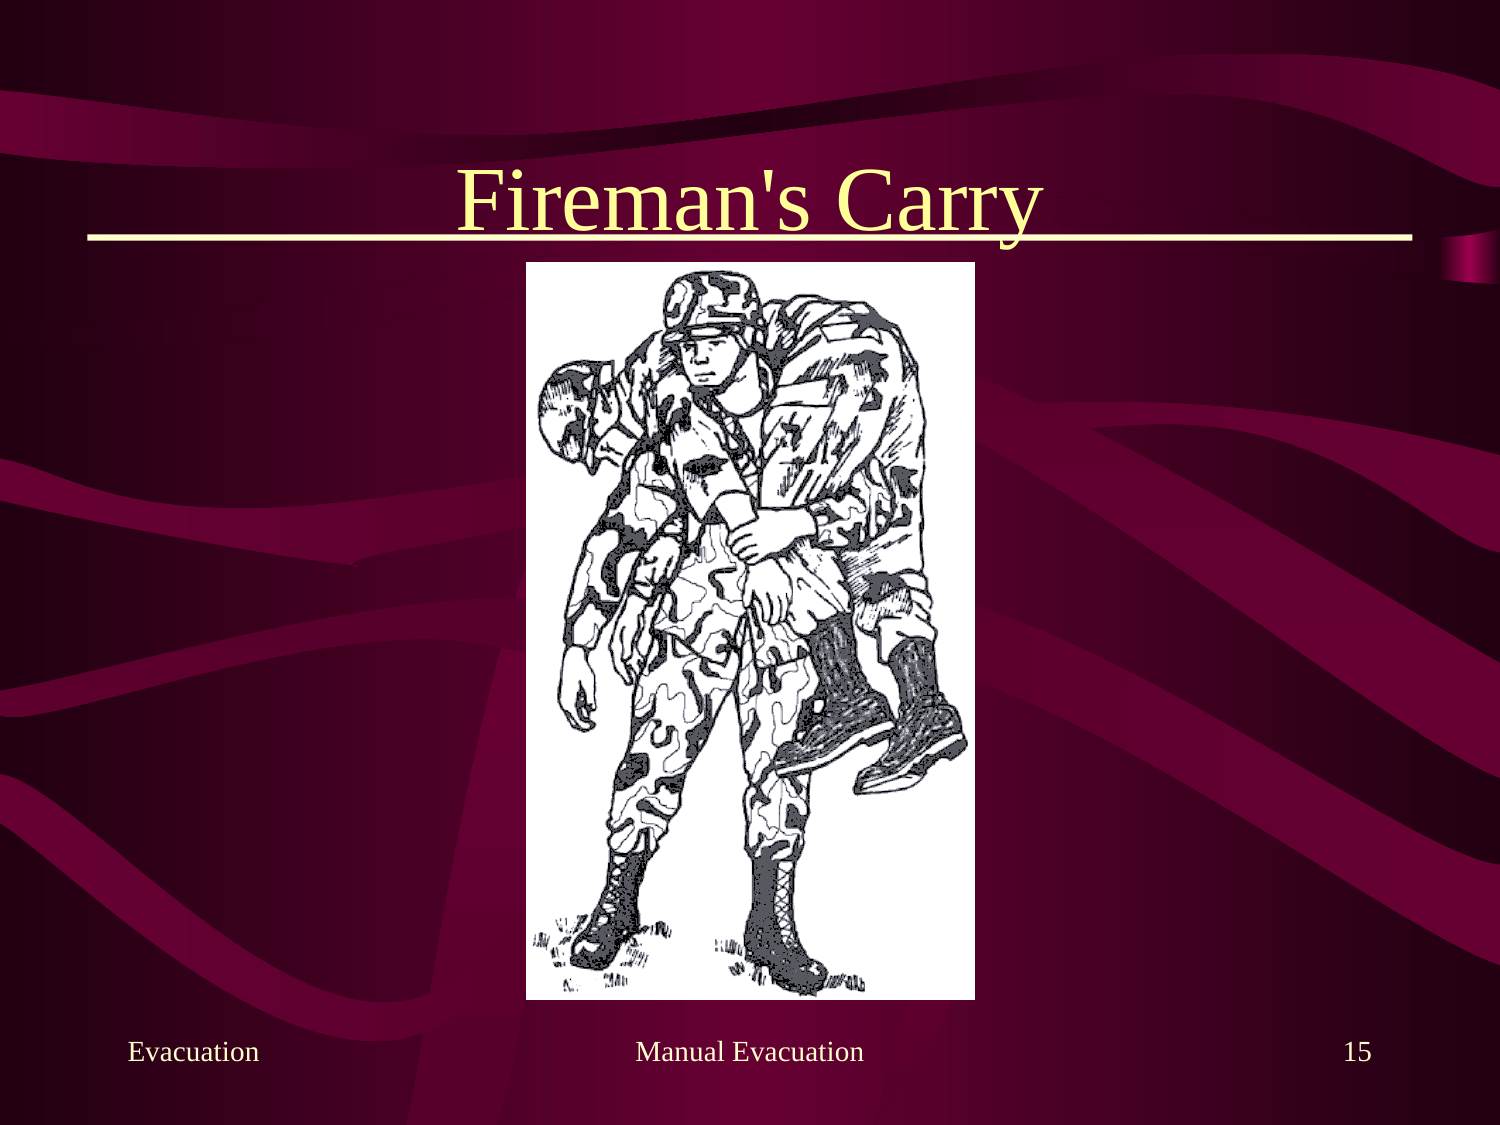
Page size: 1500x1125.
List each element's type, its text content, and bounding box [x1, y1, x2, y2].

title Fireman's Carry [112, 99, 1388, 237]
slide_number 15 [1074, 1025, 1388, 1100]
title Fireman's Carry [112, 238, 1388, 288]
footer Manual Evacuation [512, 1025, 988, 1100]
picture [526, 262, 975, 1000]
slide_number Evacuation [112, 1025, 425, 1100]
